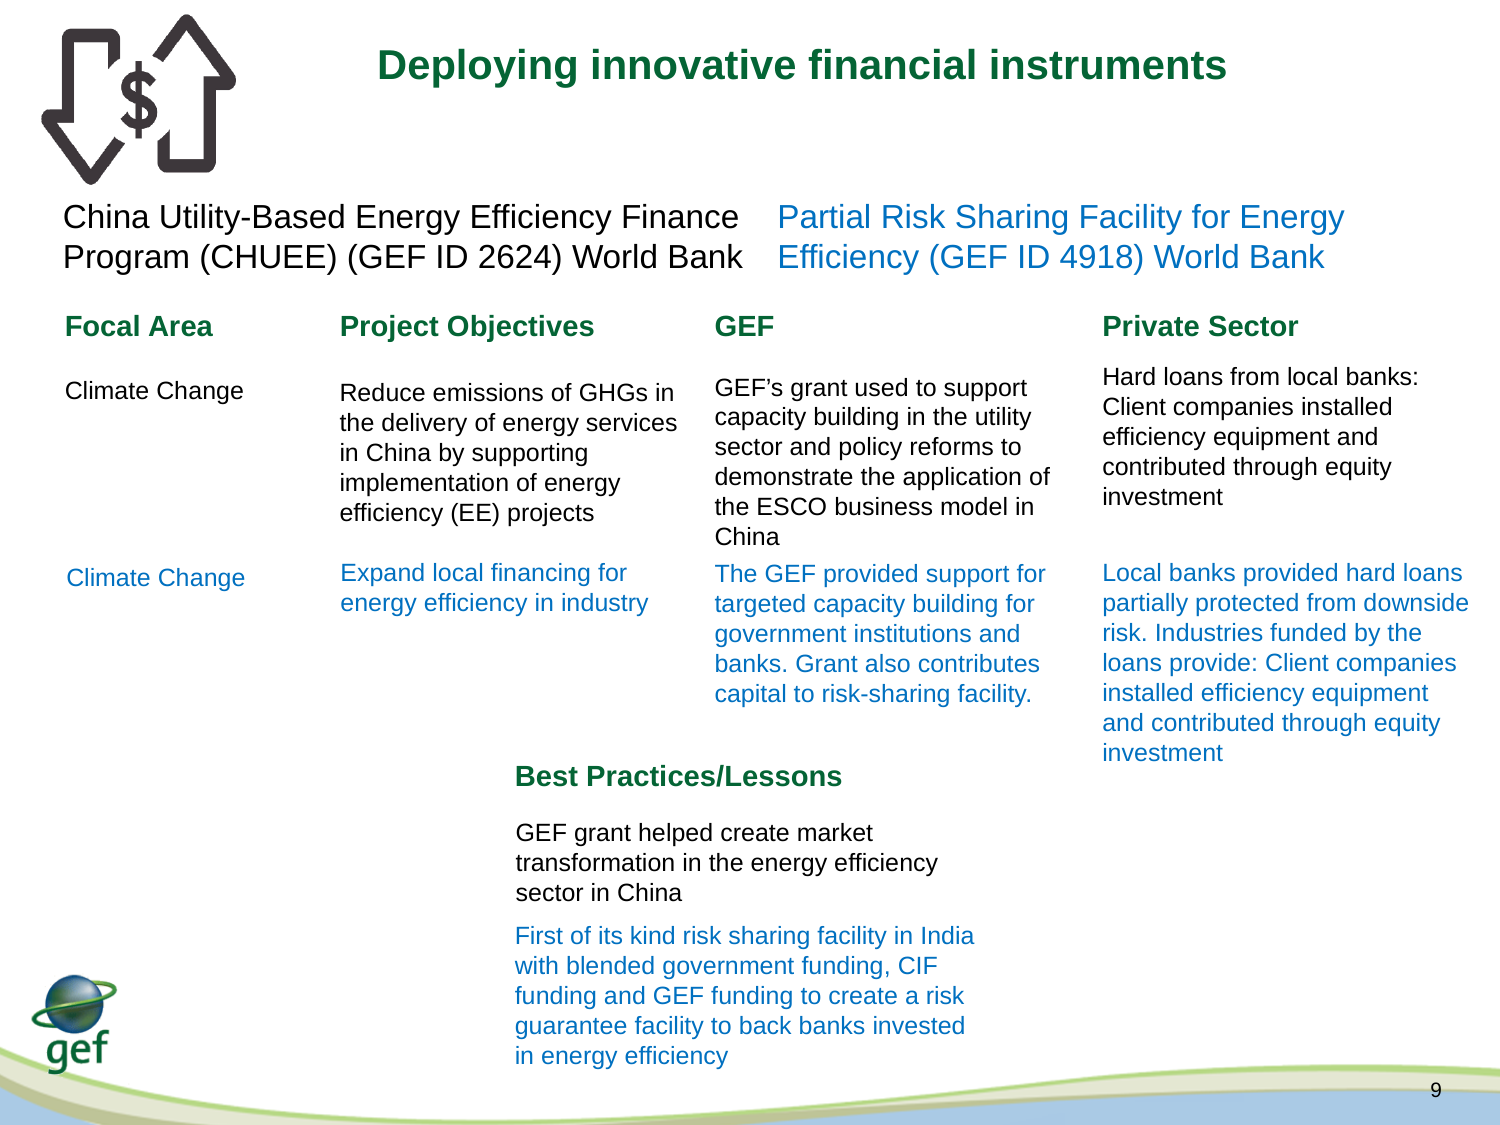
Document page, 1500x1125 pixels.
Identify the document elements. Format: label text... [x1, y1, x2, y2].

text_box Best Practices/Lessons [500, 749, 925, 800]
picture [37, 12, 238, 188]
text_box Project Objectives [324, 299, 663, 350]
title Deploying innovative financial instruments [287, 37, 1318, 88]
picture [0, 922, 1500, 1125]
text_box GEF grant helped create market transformation in the energy efficiency sector in China [500, 808, 989, 914]
text_box China Utility-Based Energy Efficiency Finance Program (CHUEE) (GEF ID 2624) World Bank [48, 187, 786, 282]
text_box Climate Change [50, 367, 350, 412]
text_box Climate Change [51, 554, 325, 600]
text_box GEF’s grant used to support capacity building in the utility sector and policy reforms to demonstrate the application of the ESCO business model in China [699, 363, 1075, 549]
text_box GEF [699, 299, 938, 350]
text_box Partial Risk Sharing Facility for Energy Efficiency (GEF ID 4918) World Bank [786, 187, 1500, 282]
text_box First of its kind risk sharing facility in India with blended government funding, CIF funding and GEF funding to create a risk guarantee facility to back banks invested in energy efficiency [500, 912, 1000, 1077]
text_box Hard loans from local banks: Client companies installed efficiency equipment and contributed through equity investment [1087, 353, 1488, 518]
text_box Reduce emissions of GHGs in the delivery of energy services in China by supporting implementation of energy efficiency (EE) projects [324, 368, 699, 534]
text_box Expand local financing for energy efficiency in industry [325, 549, 699, 624]
text_box The GEF provided support for targeted capacity building for government institutions and banks. Grant also contributes capital to risk-sharing facility. [699, 549, 1075, 715]
text_box Focal Area [49, 299, 288, 350]
text_box Local banks provided hard loans partially protected from downside risk. Industries funded by the loans provide: Client companies installed efficiency equipment and contributed through equity investment [1087, 549, 1488, 774]
text_box Private Sector [1087, 299, 1325, 350]
